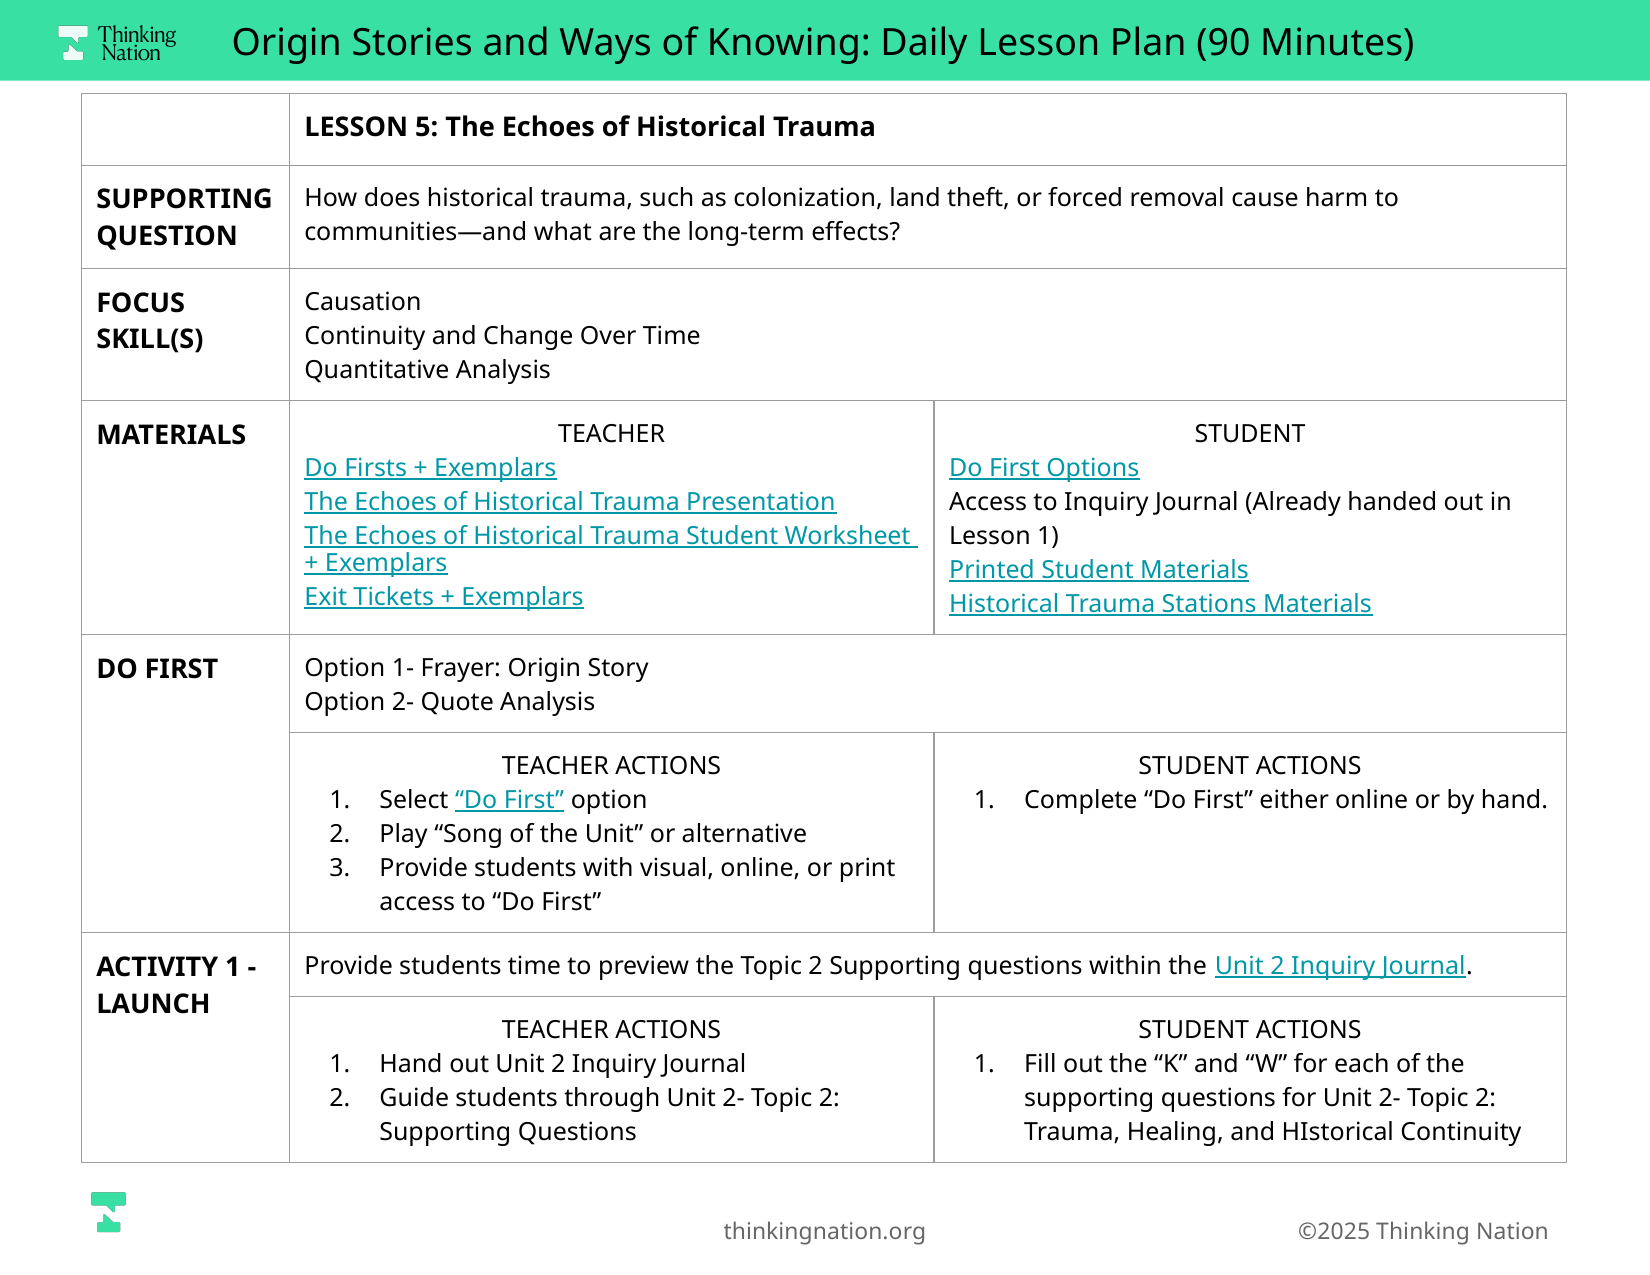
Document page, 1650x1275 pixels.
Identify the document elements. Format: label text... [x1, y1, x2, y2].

table_cell ACTIVITY 1 - LAUNCH [82, 933, 289, 1162]
picture [45, 14, 180, 71]
table_cell STUDENT ACTIONS Complete “Do First” either online or by hand. [935, 733, 1566, 932]
table_cell FOCUS SKILL(S) [82, 269, 289, 400]
table_header [82, 94, 289, 165]
table_cell STUDENT ACTIONS Fill out the “K” and “W” for each of the supporting questions for Unit 2- Topic 2: Trauma, Healing, and HIstorical Continuity [935, 997, 1566, 1162]
table_cell How does historical trauma, such as colonization, land theft, or forced removal cause harm to communities—and what are the long-term effects? [290, 166, 1566, 268]
table_cell Provide students time to preview the Topic 2 Supporting questions within the Unit 2 Inquiry Journal. [290, 933, 1566, 996]
table_cell TEACHER ACTIONS Select “Do First” option Play “Song of the Unit” or alternative Provide students with visual, online, or print access to “Do First” [290, 733, 933, 932]
text_box Origin Stories and Ways of Knowing: Daily Lesson Plan (90 Minutes) [0, 0, 1650, 81]
picture [80, 1184, 136, 1240]
text_box thinkingnation.org [629, 1200, 1021, 1240]
table_cell Option 1- Frayer: Origin Story Option 2- Quote Analysis [290, 635, 1566, 732]
table_cell MATERIALS [82, 401, 289, 634]
table_cell TEACHER ACTIONS Hand out Unit 2 Inquiry Journal Guide students through Unit 2- Topic 2: Supporting Questions [290, 997, 933, 1162]
table_cell Causation Continuity and Change Over Time Quantitative Analysis [290, 269, 1566, 400]
table_cell SUPPORTING QUESTION [82, 166, 289, 268]
table_header LESSON 5: The Echoes of Historical Trauma [290, 94, 1566, 165]
table_cell DO FIRST [82, 635, 289, 932]
table_cell STUDENT Do First Options Access to Inquiry Journal (Already handed out in Lesson 1) Printed Student Materials Historical Trauma Stations Materials [935, 401, 1566, 634]
table_cell TEACHER Do Firsts + Exemplars The Echoes of Historical Trauma Presentation The Echoes of Historical Trauma Student Worksheet + Exemplars Exit Tickets + Exemplars [290, 401, 933, 634]
text_box ©2025 Thinking Nation [1174, 1200, 1566, 1240]
